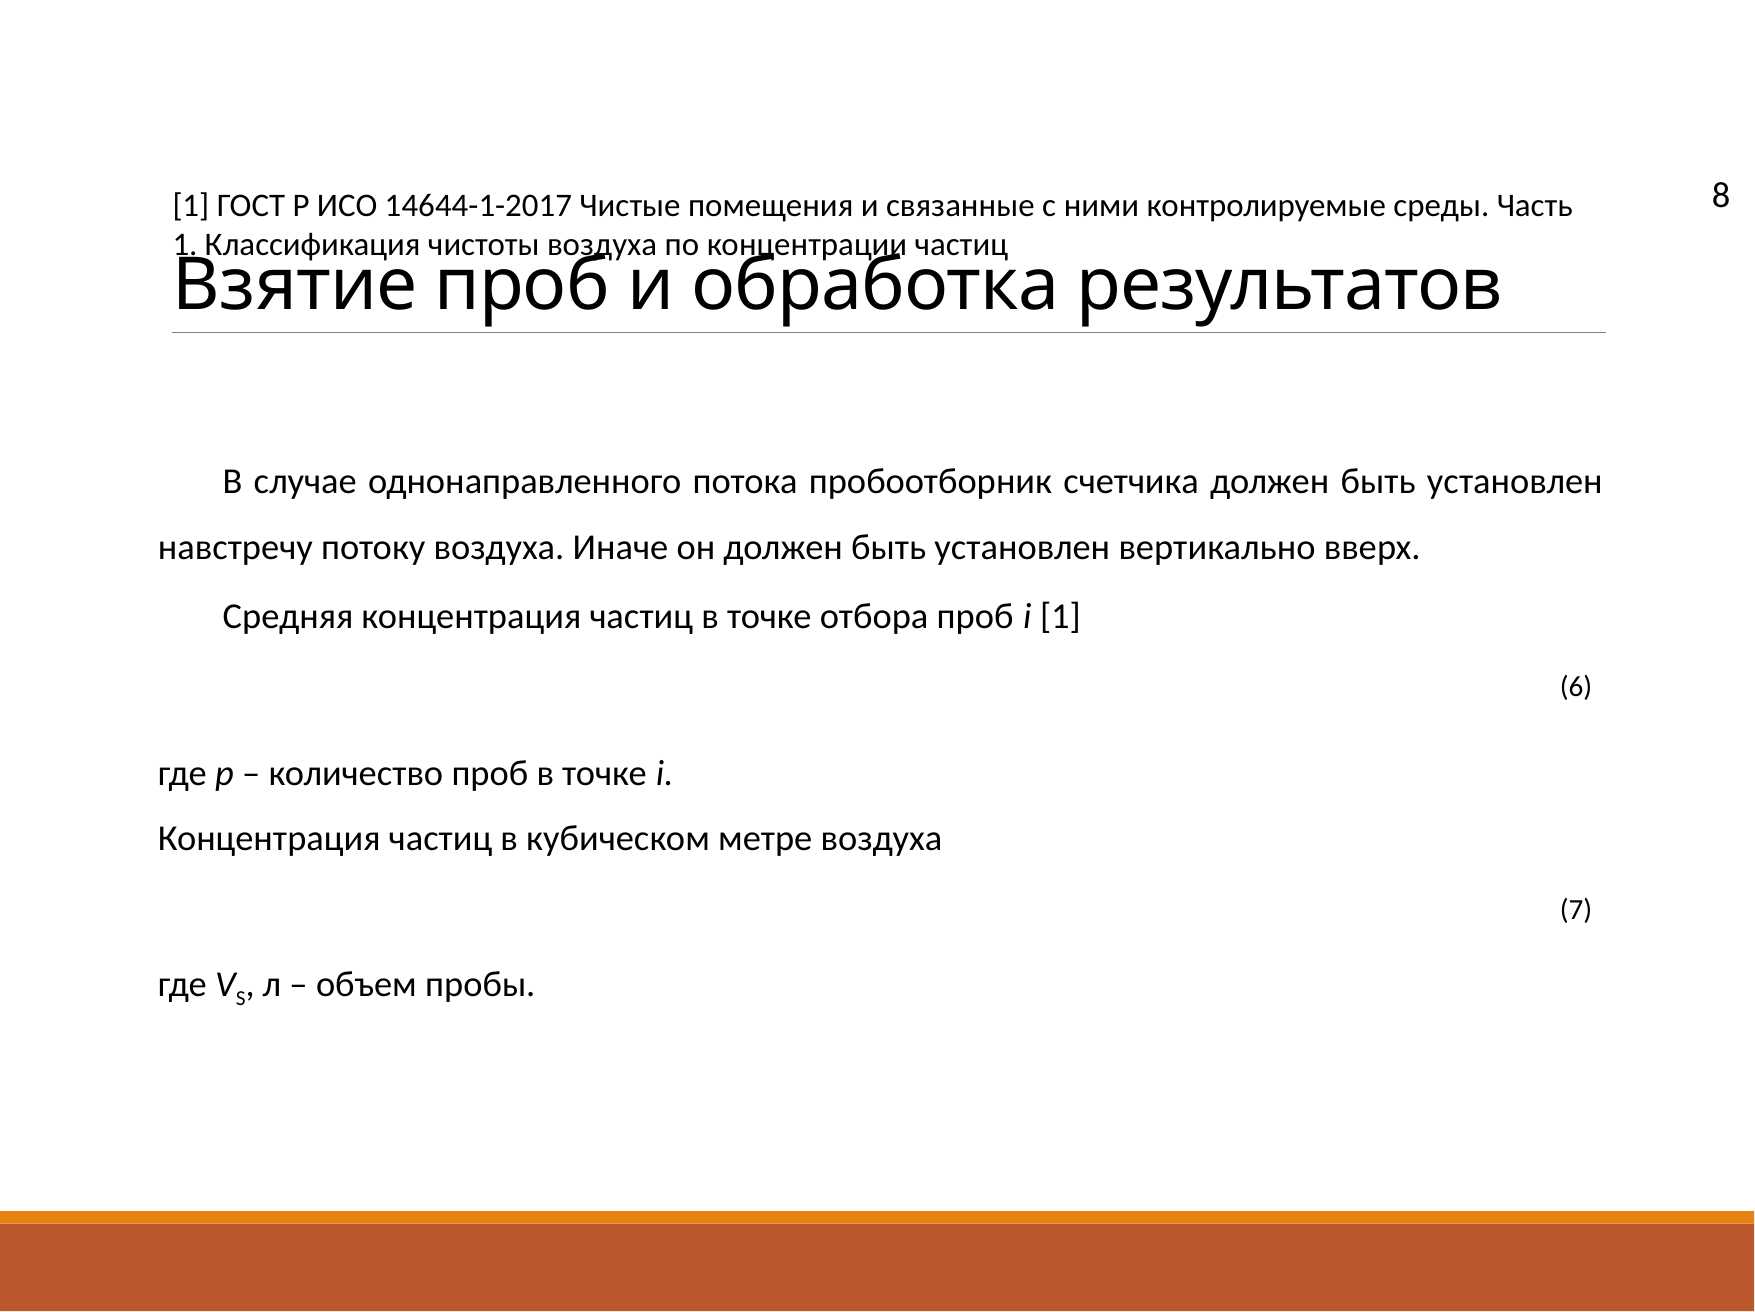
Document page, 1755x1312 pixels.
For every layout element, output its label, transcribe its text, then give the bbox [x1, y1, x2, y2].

text_box [1] ГОСТ Р ИСО 14644-1-2017 Чистые помещения и связанные с ними контролируемые среды. Часть 1. Классификация чистоты воздуха по концентрации частиц [157, 175, 1605, 270]
title Взятие проб и обработка результатов [157, 54, 1606, 333]
list В случае однонаправленного потока пробоотборник счетчика должен быть установлен навстречу потоку воздуха. Иначе он должен быть установлен вертикально вверх. Средняя концентрация частиц в точке отбора проб i [1] где p – количество проб в точке i. Концентрация частиц в кубическом метре воздуха где VS, л – объем пробы. [157, 427, 1606, 1025]
text_box 8 [1686, 163, 1755, 223]
